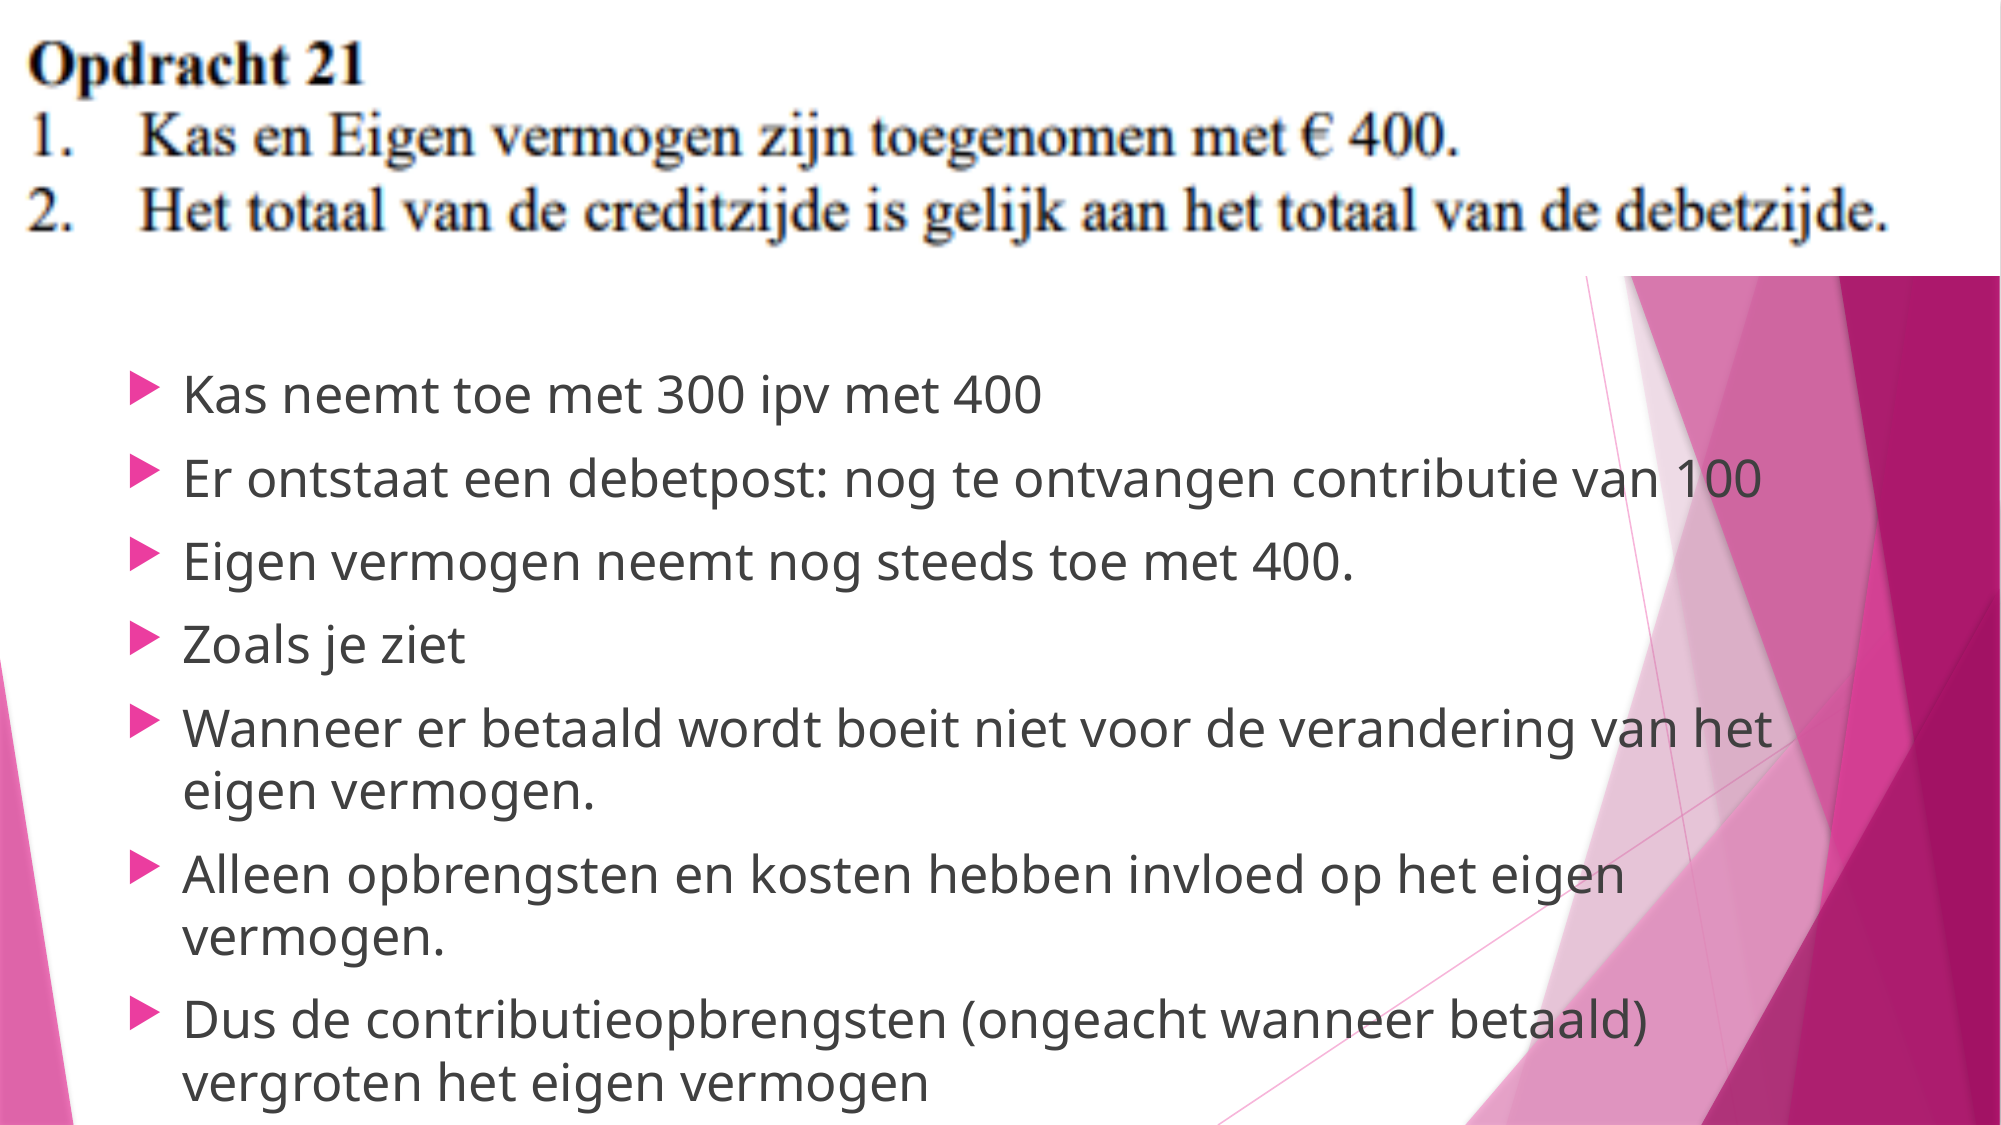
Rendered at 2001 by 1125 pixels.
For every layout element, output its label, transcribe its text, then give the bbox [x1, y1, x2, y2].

picture [0, 0, 2000, 277]
list Kas neemt toe met 300 ipv met 400 Er ontstaat een debetpost: nog te ontvangen contributie van 100 Eigen vermogen neemt nog steeds toe met 400. Zoals je ziet Wanneer er betaald wordt boeit niet voor de verandering van het eigen vermogen. Alleen opbrengsten en kosten hebben invloed op het eigen vermogen. Dus de contributieopbrengsten (ongeacht wanneer betaald) vergroten het eigen vermogen [111, 354, 1804, 992]
